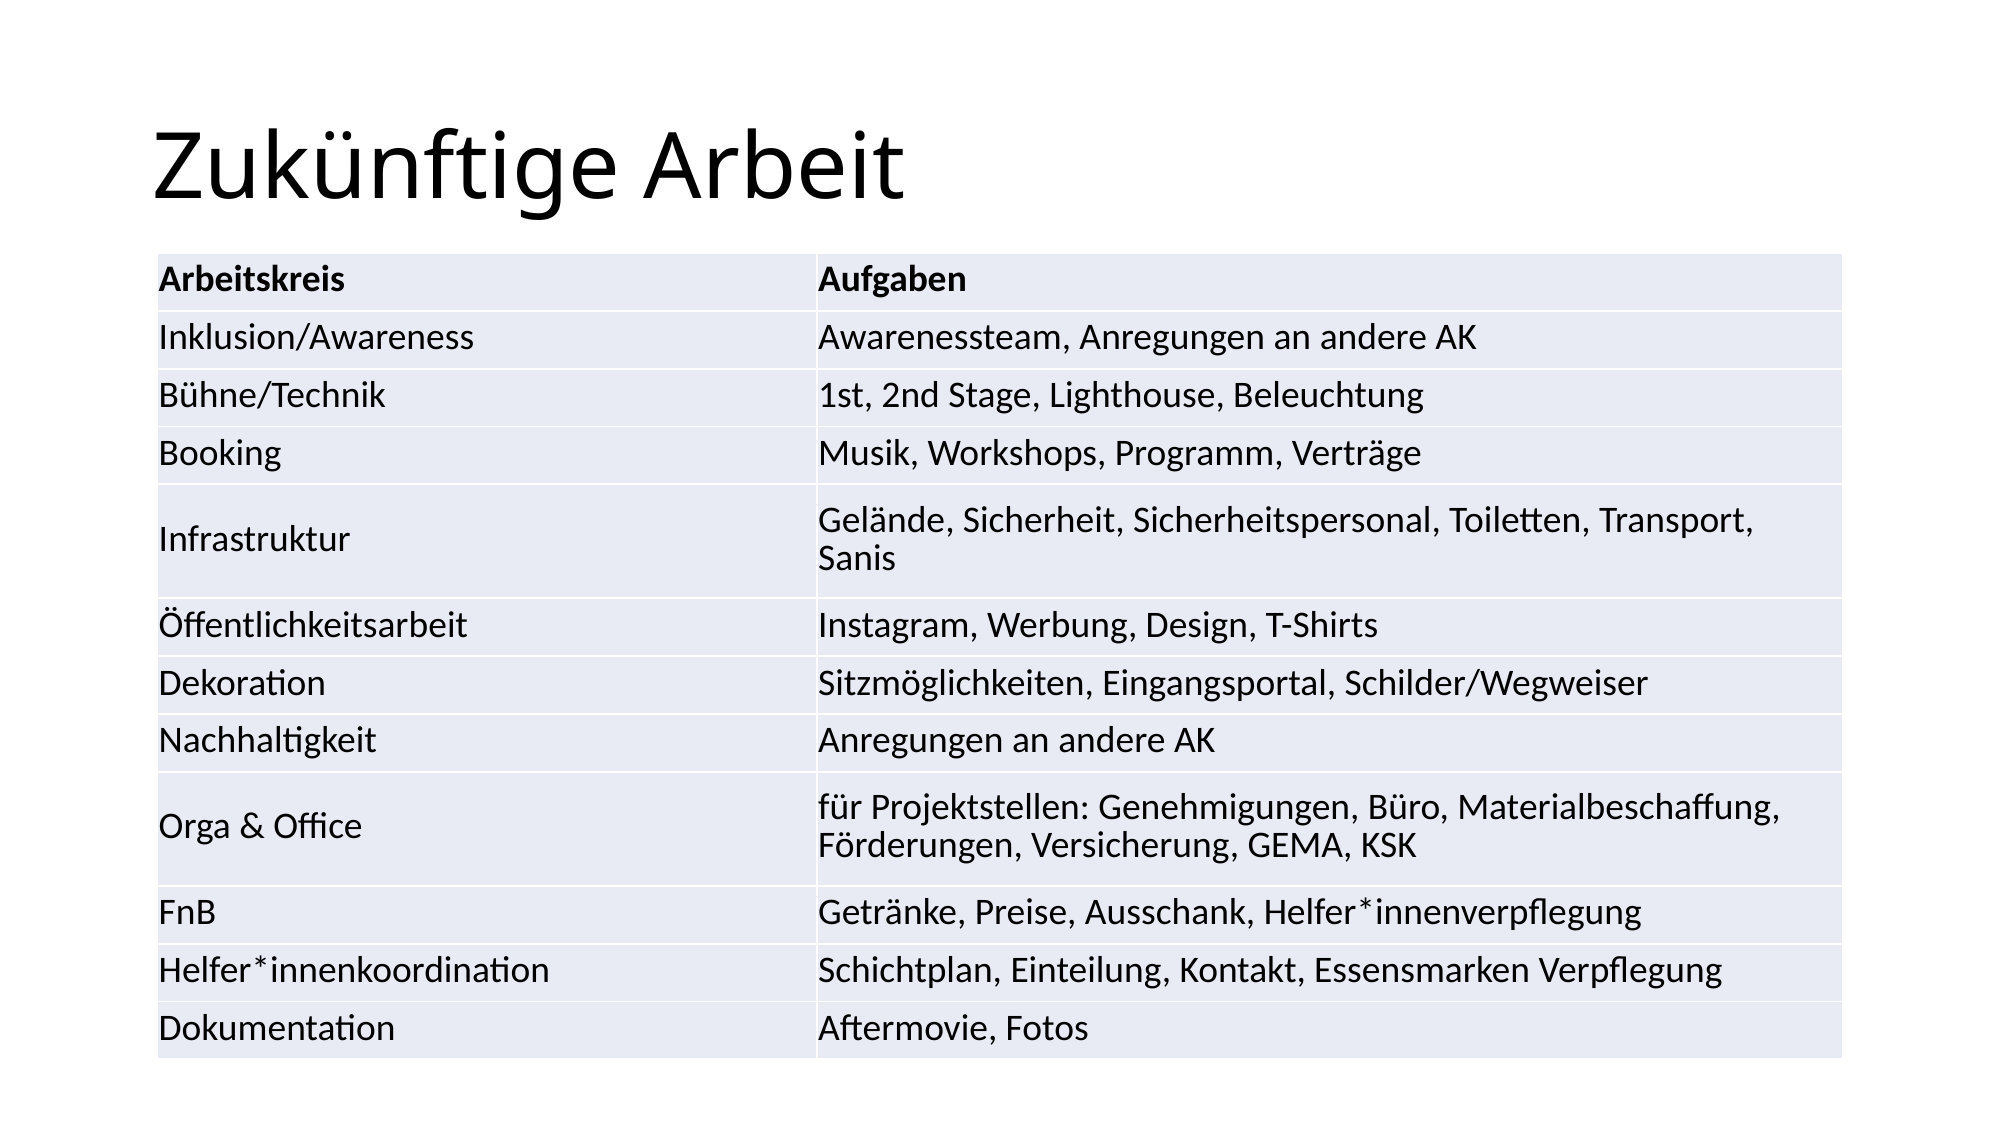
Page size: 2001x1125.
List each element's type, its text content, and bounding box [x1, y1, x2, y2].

table_cell Nachhaltigkeit [158, 715, 816, 771]
title Zukünftige Arbeit [137, 59, 1863, 278]
table_cell für Projektstellen: Genehmigungen, Büro, Materialbeschaffung, Förderungen, Versicherung, GEMA, KSK [818, 773, 1842, 885]
table_cell Getränke, Preise, Ausschank, Helfer*innenverpflegung [818, 887, 1842, 943]
table_header Arbeitskreis [158, 254, 816, 310]
table_cell Awarenessteam, Anregungen an andere AK [818, 312, 1842, 368]
table_cell Musik, Workshops, Programm, Verträge [818, 427, 1842, 483]
table_cell Dekoration [158, 657, 816, 713]
table_cell Helfer*innenkoordination [158, 945, 816, 1001]
table_cell Schichtplan, Einteilung, Kontakt, Essensmarken Verpflegung [818, 945, 1842, 1001]
table_cell Öffentlichkeitsarbeit [158, 599, 816, 655]
table_cell Booking [158, 427, 816, 483]
table_cell 1st, 2nd Stage, Lighthouse, Beleuchtung [818, 370, 1842, 426]
table_cell Aftermovie, Fotos [818, 1002, 1842, 1058]
table_cell Sitzmöglichkeiten, Eingangsportal, Schilder/Wegweiser [818, 657, 1842, 713]
table_cell FnB [158, 887, 816, 943]
table_cell Inklusion/Awareness [158, 312, 816, 368]
table_cell Dokumentation [158, 1002, 816, 1058]
table_cell Infrastruktur [158, 485, 816, 597]
table_cell Bühne/Technik [158, 370, 816, 426]
table_cell Gelände, Sicherheit, Sicherheitspersonal, Toiletten, Transport, Sanis [818, 485, 1842, 597]
table_cell Orga & Office [158, 773, 816, 885]
table_cell Instagram, Werbung, Design, T-Shirts [818, 599, 1842, 655]
table_cell Anregungen an andere AK [818, 715, 1842, 771]
table_header Aufgaben [818, 254, 1842, 310]
